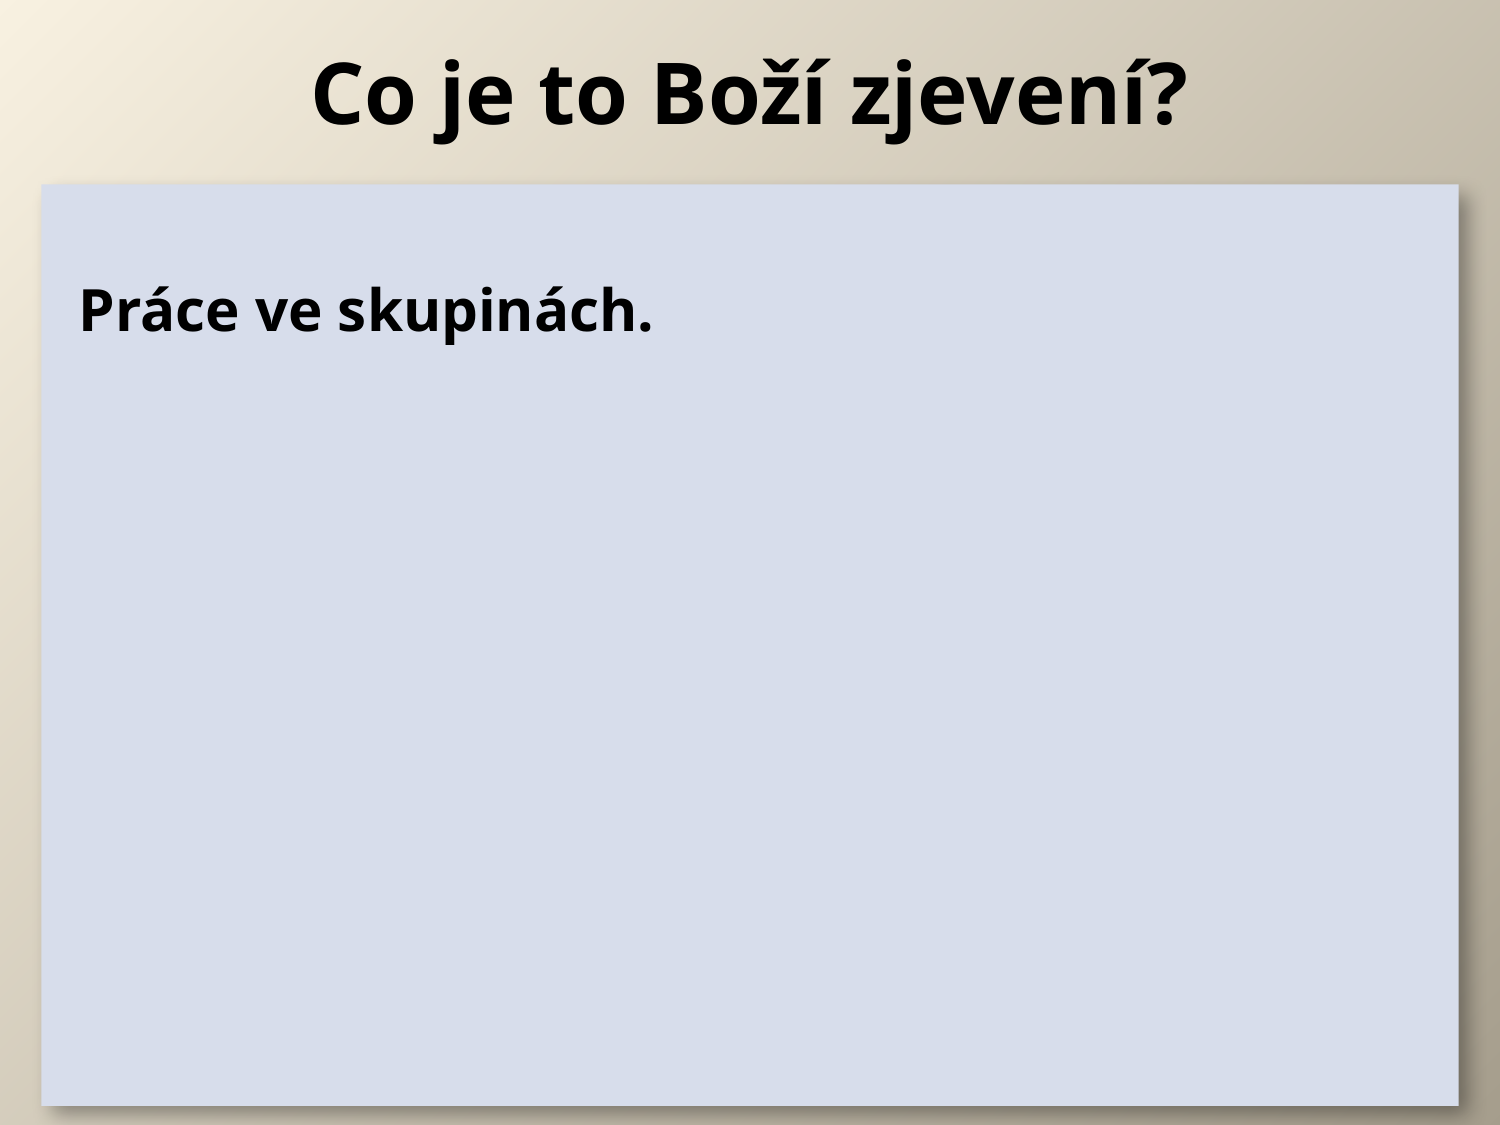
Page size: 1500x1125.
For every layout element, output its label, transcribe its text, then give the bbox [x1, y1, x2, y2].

list Práce ve skupinách. [41, 184, 1459, 1107]
title Co je to Boží zjevení? [17, 19, 1483, 161]
